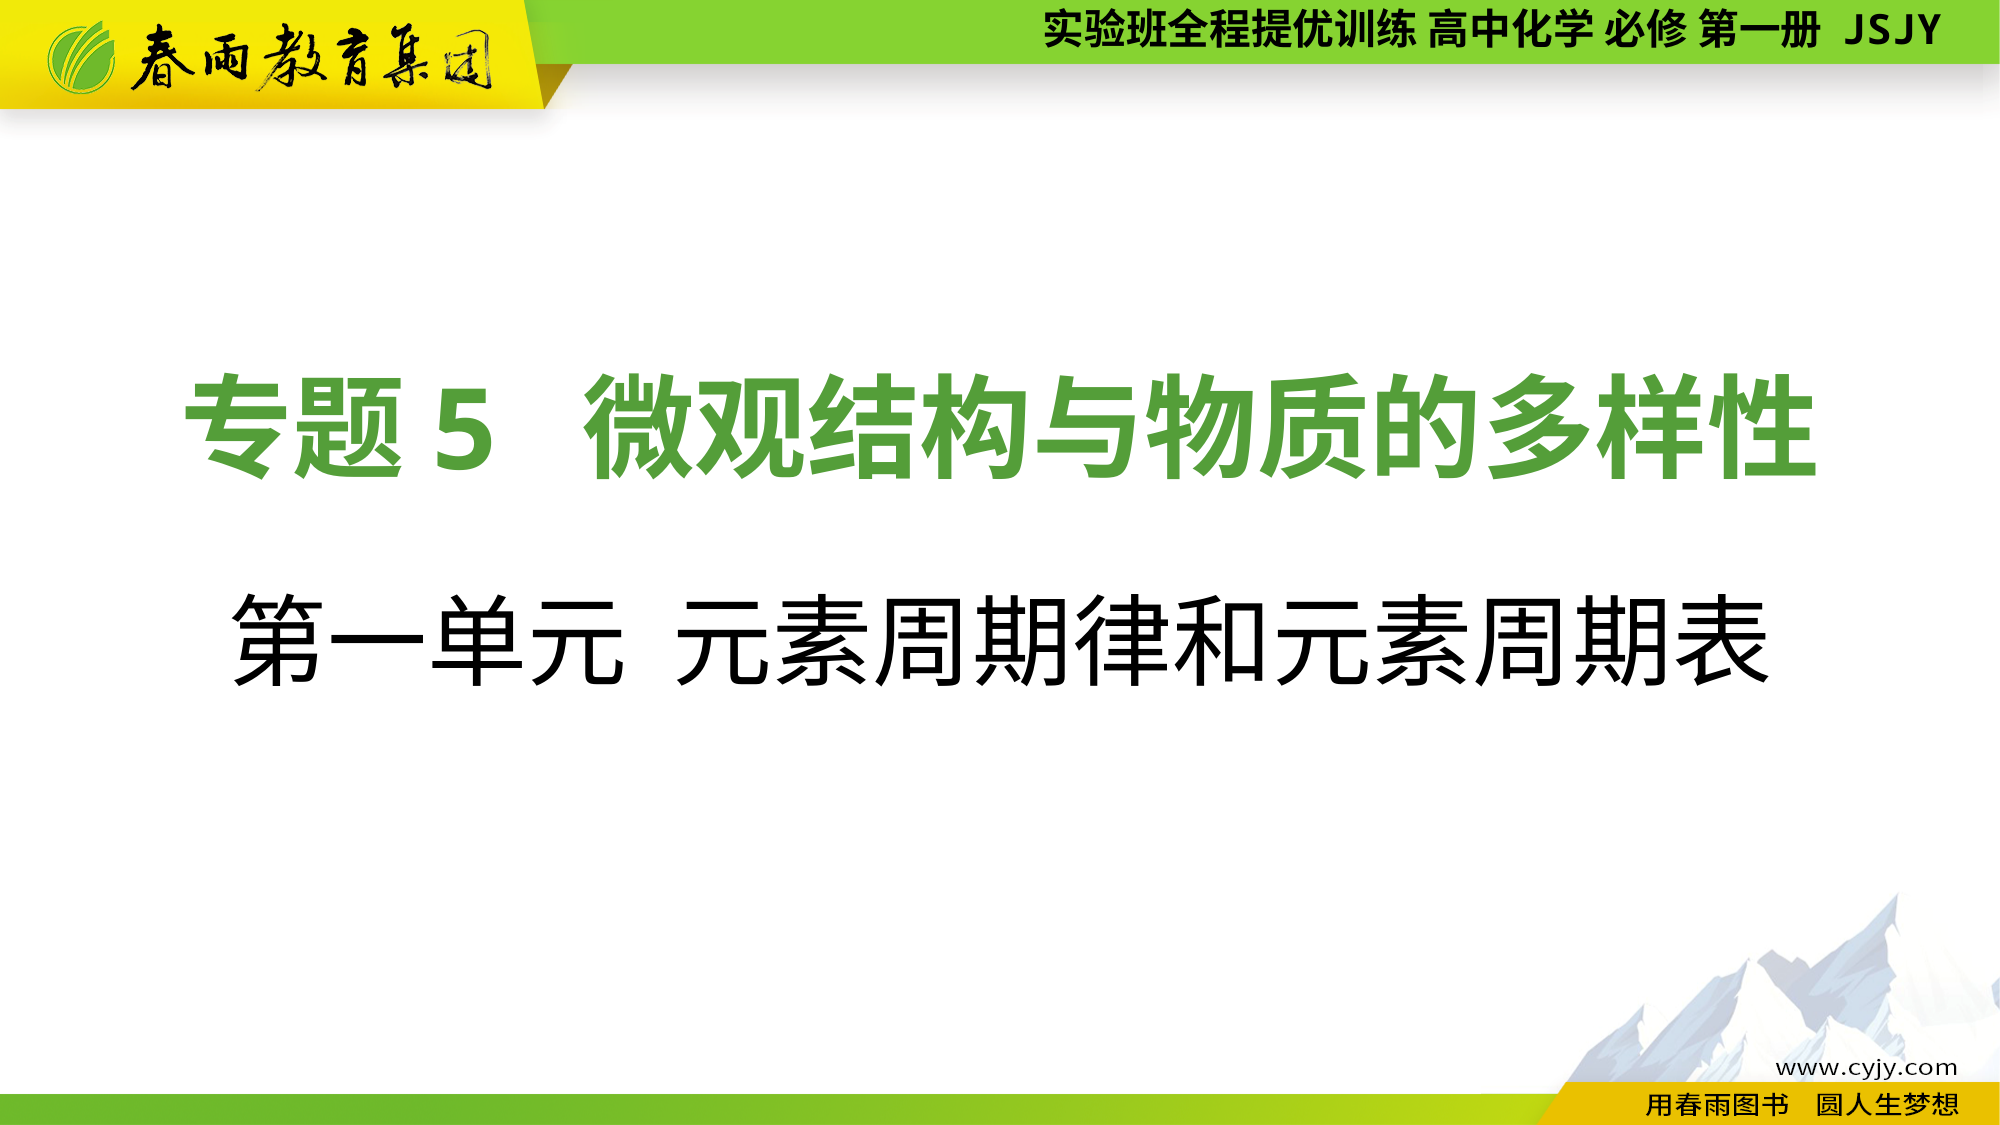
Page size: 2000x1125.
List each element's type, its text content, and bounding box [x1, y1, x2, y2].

text_box 专题5 微观结构与物质的多样性 [54, 282, 1946, 500]
text_box 第一单元 元素周期律和元素周期表 [54, 511, 1946, 706]
picture [0, 0, 2000, 1125]
